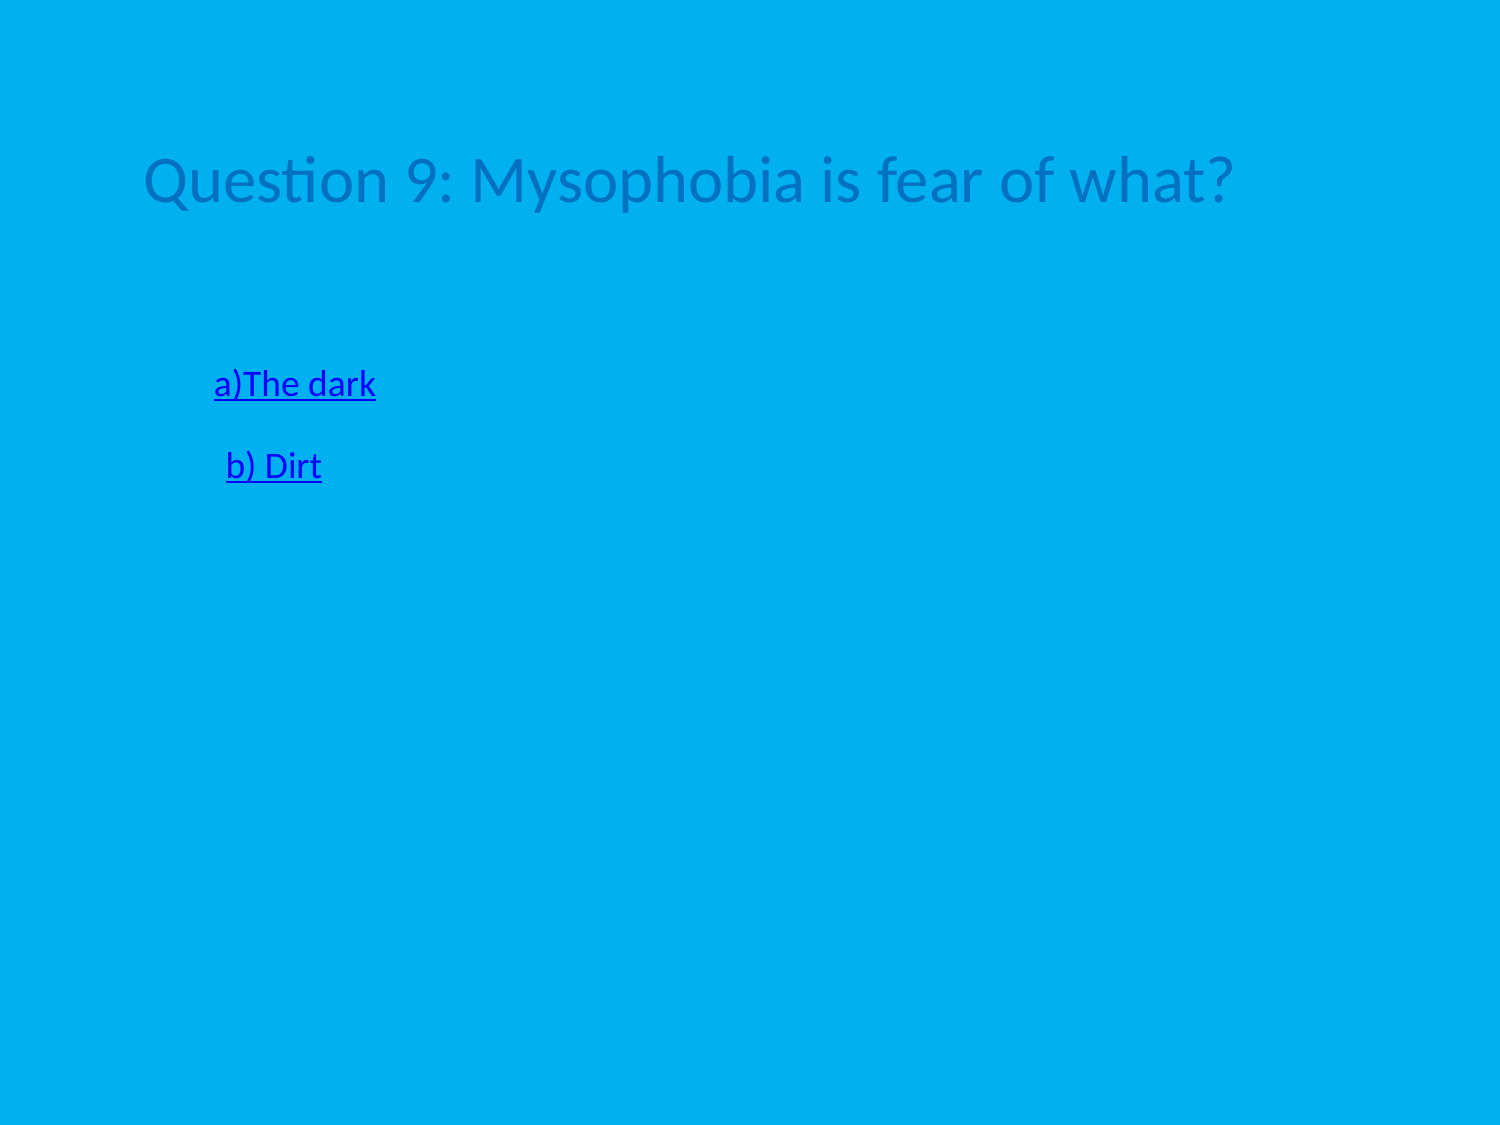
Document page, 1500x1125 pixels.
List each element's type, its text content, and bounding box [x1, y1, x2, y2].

text_box a)The dark [199, 351, 715, 412]
text_box b) Dirt [210, 433, 457, 494]
text_box Question 9: Mysophobia is fear of what? [128, 128, 1407, 224]
